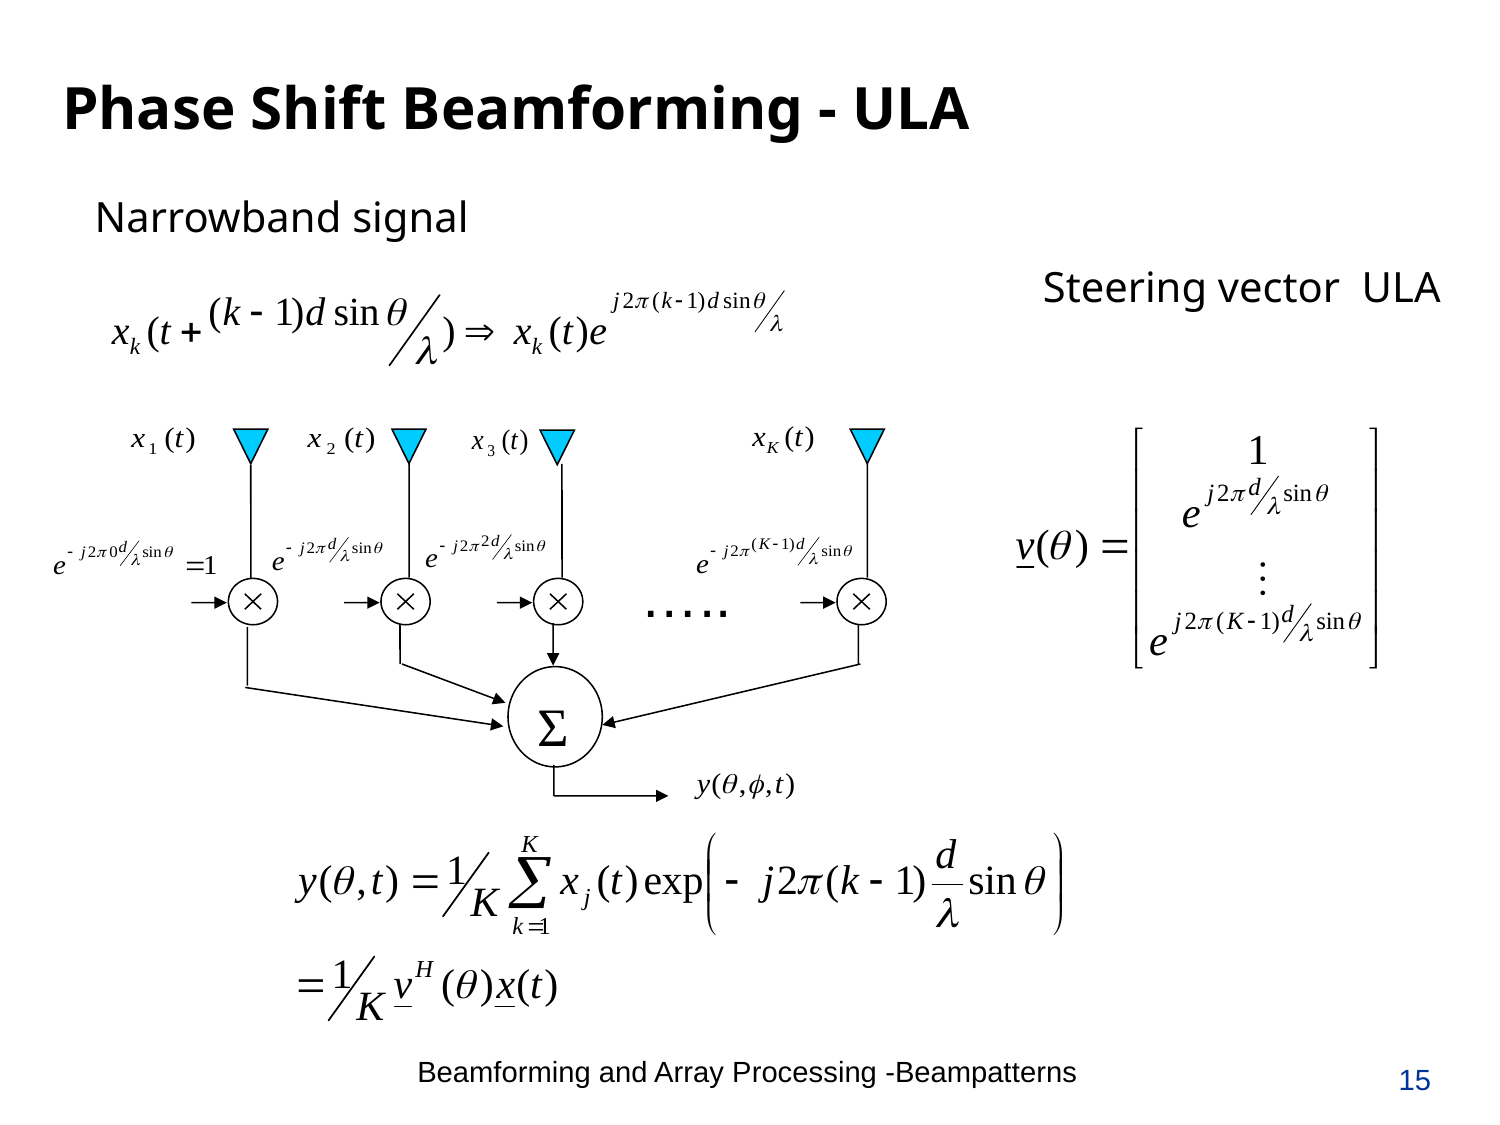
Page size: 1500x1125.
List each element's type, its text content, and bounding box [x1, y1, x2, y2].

text_box Phase Shift Beamforming - ULA [47, 63, 985, 149]
slide_number 15 [1207, 1055, 1447, 1102]
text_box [48, 183, 1469, 1028]
